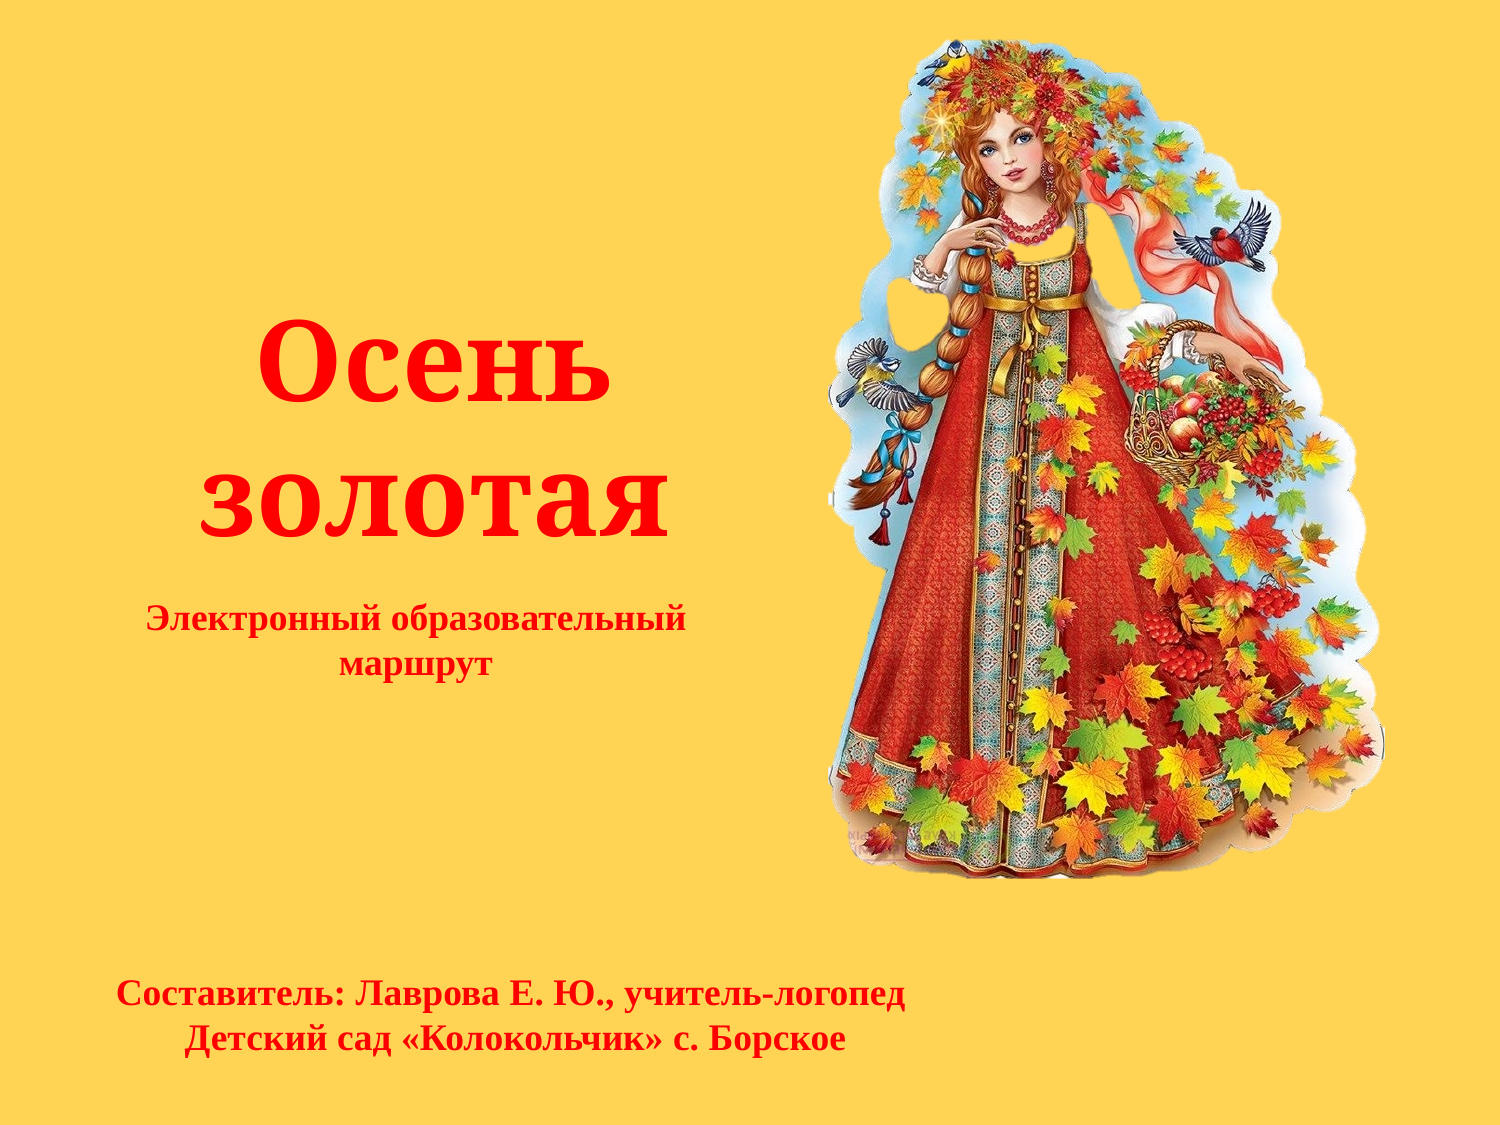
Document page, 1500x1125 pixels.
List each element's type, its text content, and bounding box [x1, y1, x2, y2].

text_box Осень золотая [117, 281, 750, 567]
text_box Электронный образовательный маршрут [93, 585, 739, 691]
text_box Составитель: Лаврова Е. Ю., учитель-логопед Детский сад «Колокольчик» с. Борское [70, 960, 961, 1066]
picture [828, 34, 1385, 879]
